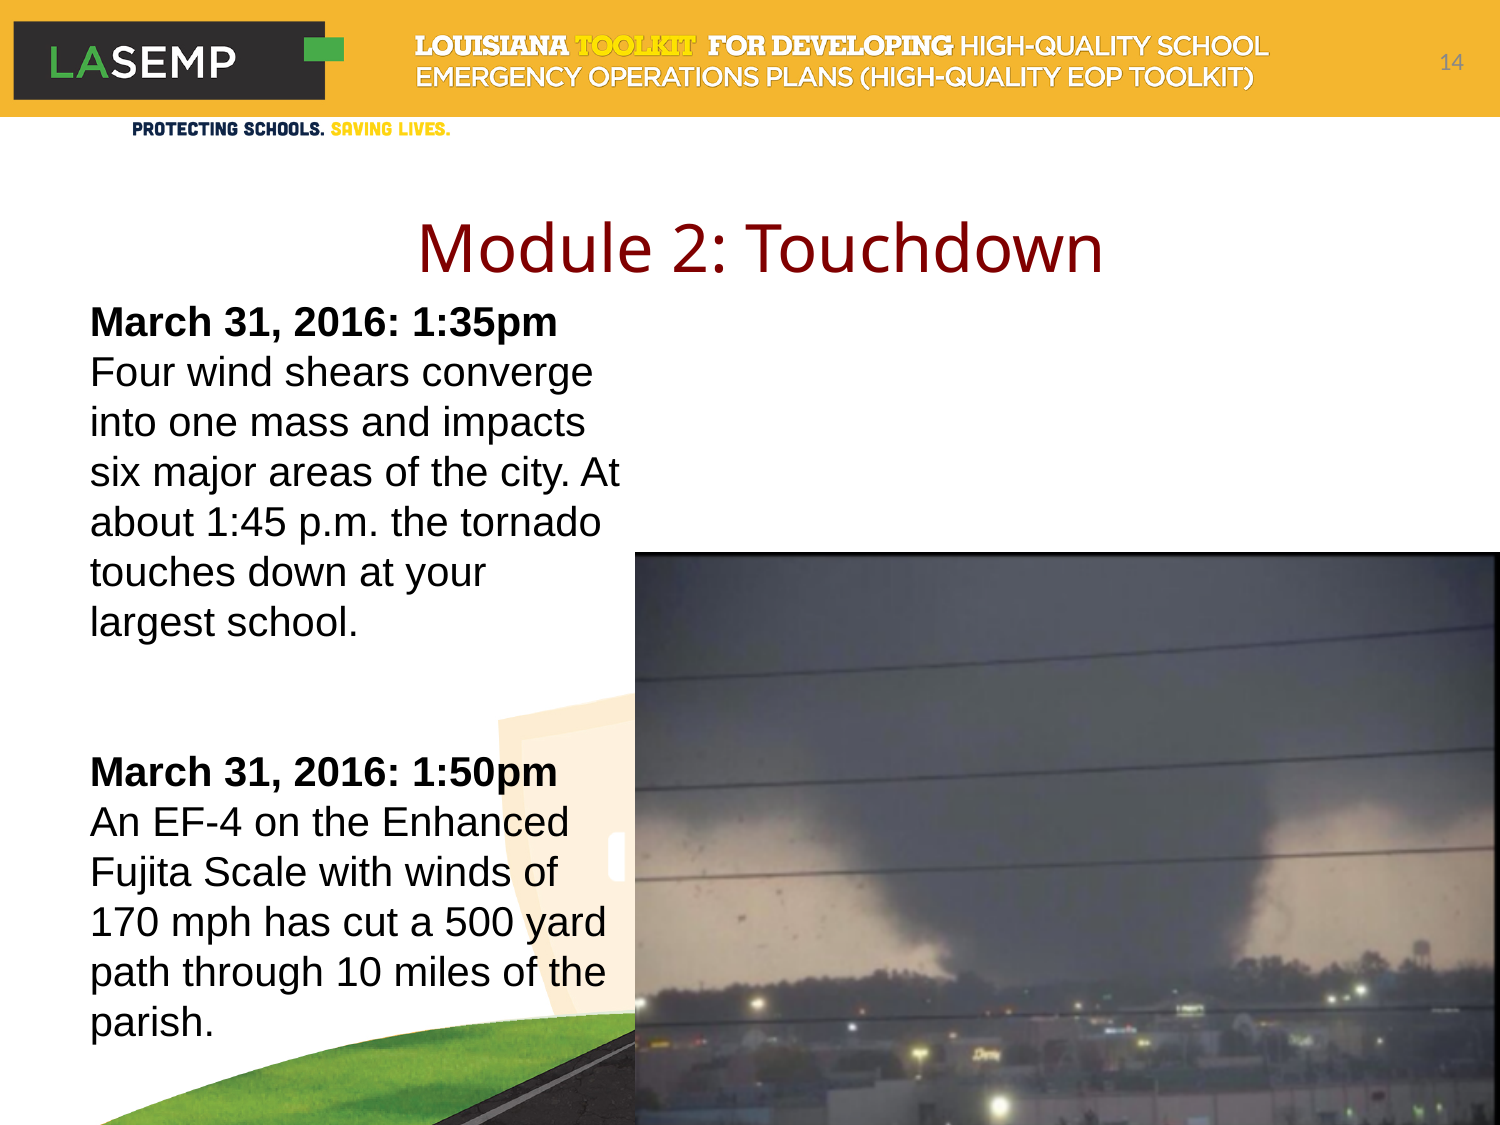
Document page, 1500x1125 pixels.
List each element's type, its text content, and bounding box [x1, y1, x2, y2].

text_box March 31, 2016: 1:35pm Four wind shears converge into one mass and impacts six major areas of the city. At about 1:45 p.m. the tornado touches down at your largest school. March 31, 2016: 1:50pm An EF-4 on the Enhanced Fujita Scale with winds of 170 mph has cut a 500 yard path through 10 miles of the parish. [75, 287, 636, 1087]
title Module 2: Touchdown [75, 187, 1425, 375]
picture [0, 0, 1500, 1125]
slide_number 14 [1129, 30, 1480, 91]
